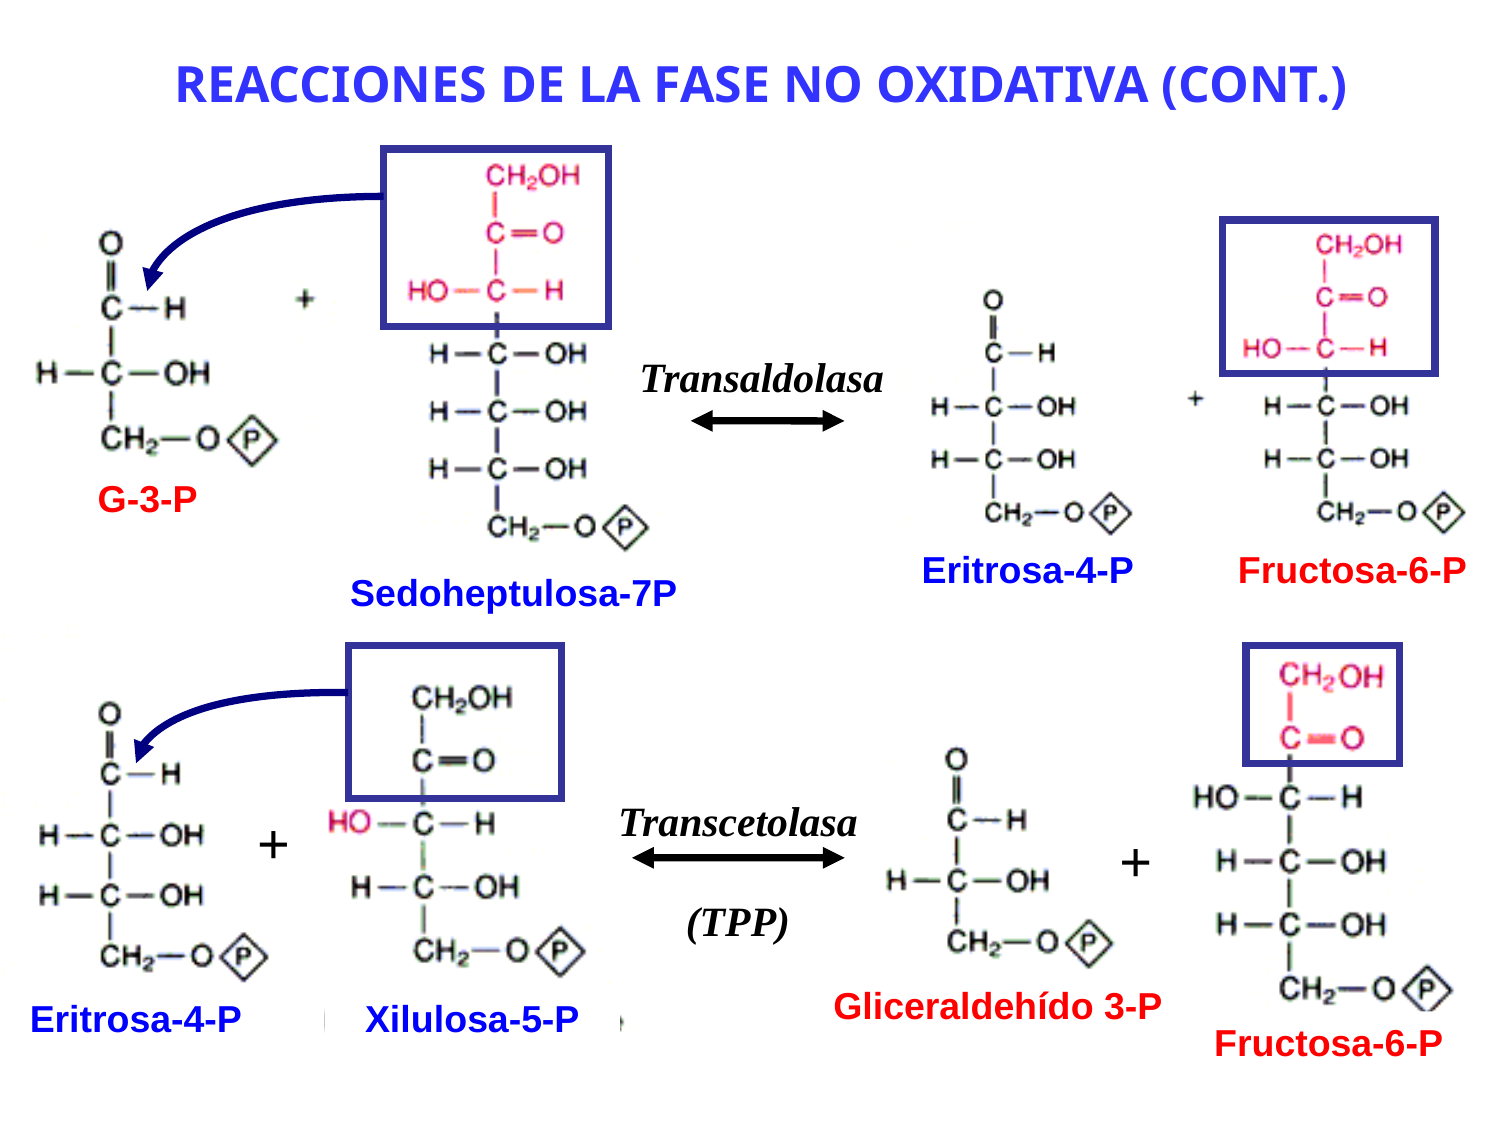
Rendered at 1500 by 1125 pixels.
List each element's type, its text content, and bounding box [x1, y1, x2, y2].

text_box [0, 562, 1500, 1072]
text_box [135, 644, 562, 800]
text_box REACCIONES DE LA FASE NO OXIDATIVA (CONT.) [63, 31, 1459, 135]
text_box G-3-P [53, 496, 243, 528]
picture [29, 148, 671, 562]
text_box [147, 148, 609, 327]
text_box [619, 217, 1495, 560]
